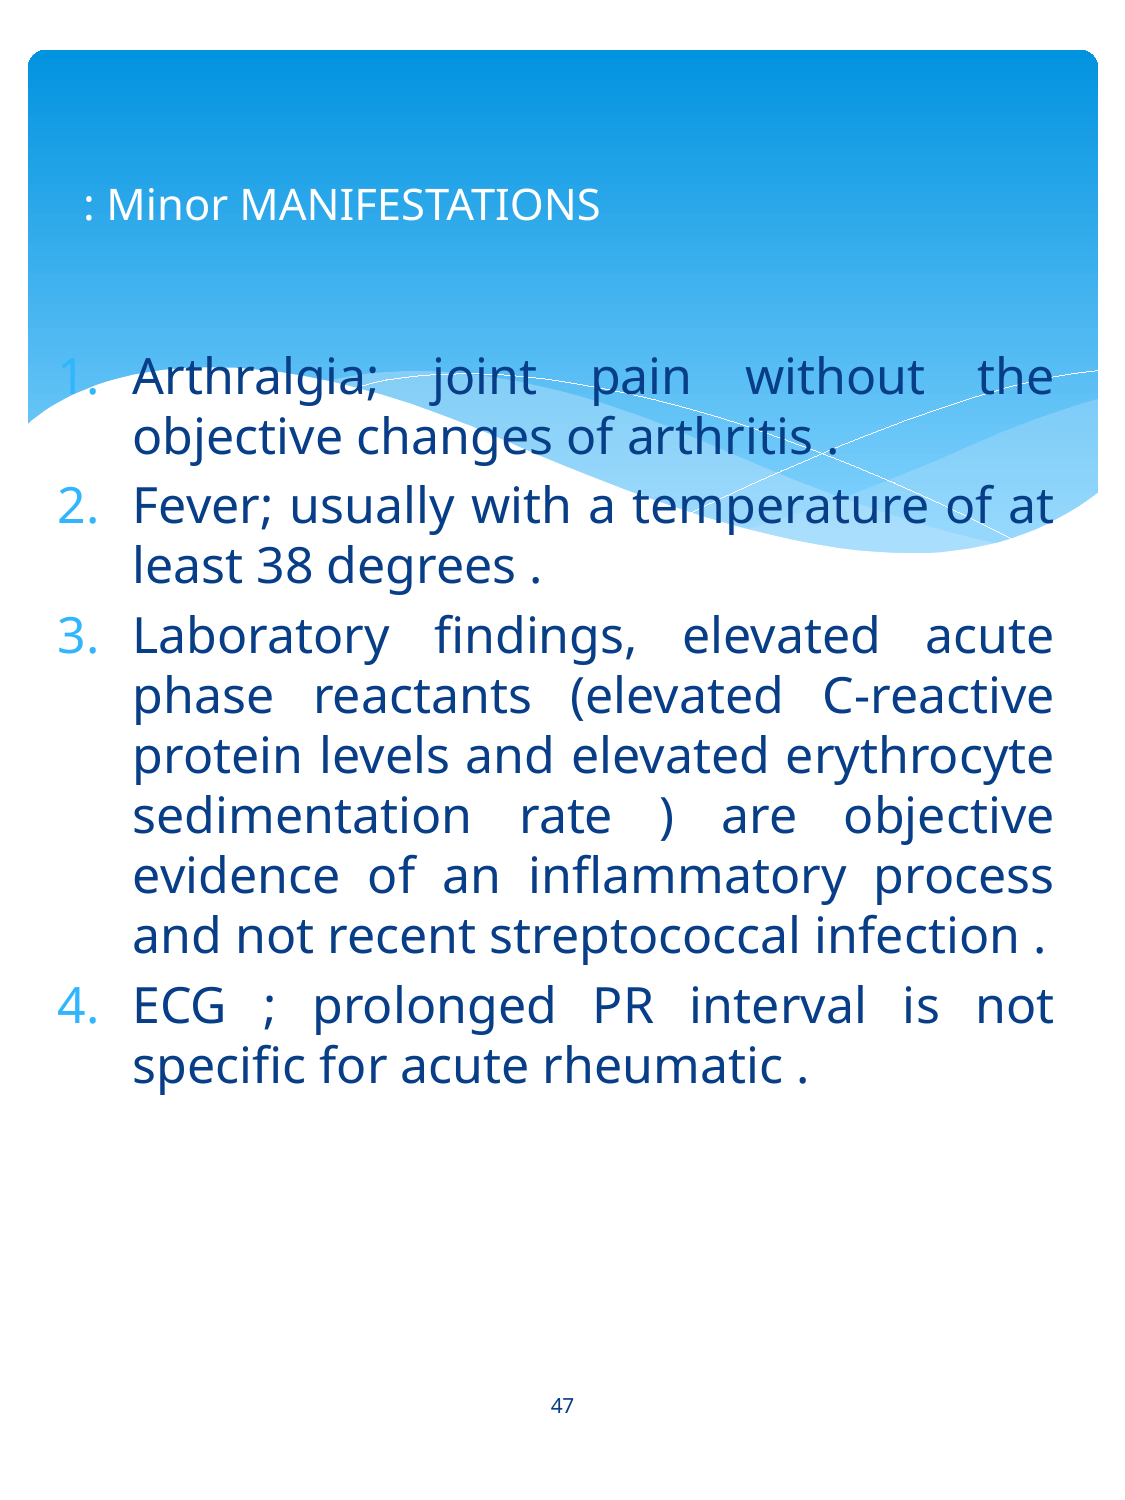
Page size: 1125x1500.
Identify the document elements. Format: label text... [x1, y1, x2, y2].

list Arthralgia; joint pain without the objective changes of arthritis . Fever; usually with a temperature of at least 38 degrees . Laboratory findings, elevated acute phase reactants (elevated C-reactive protein levels and elevated erythrocyte sedimentation rate ) are objective evidence of an inflammatory process and not recent streptococcal infection . ECG ; prolonged PR interval is not specific for acute rheumatic . [42, 336, 1071, 1424]
slide_number 47 [491, 1367, 634, 1447]
title Minor MANIFESTATIONS : [56, 168, 1069, 302]
